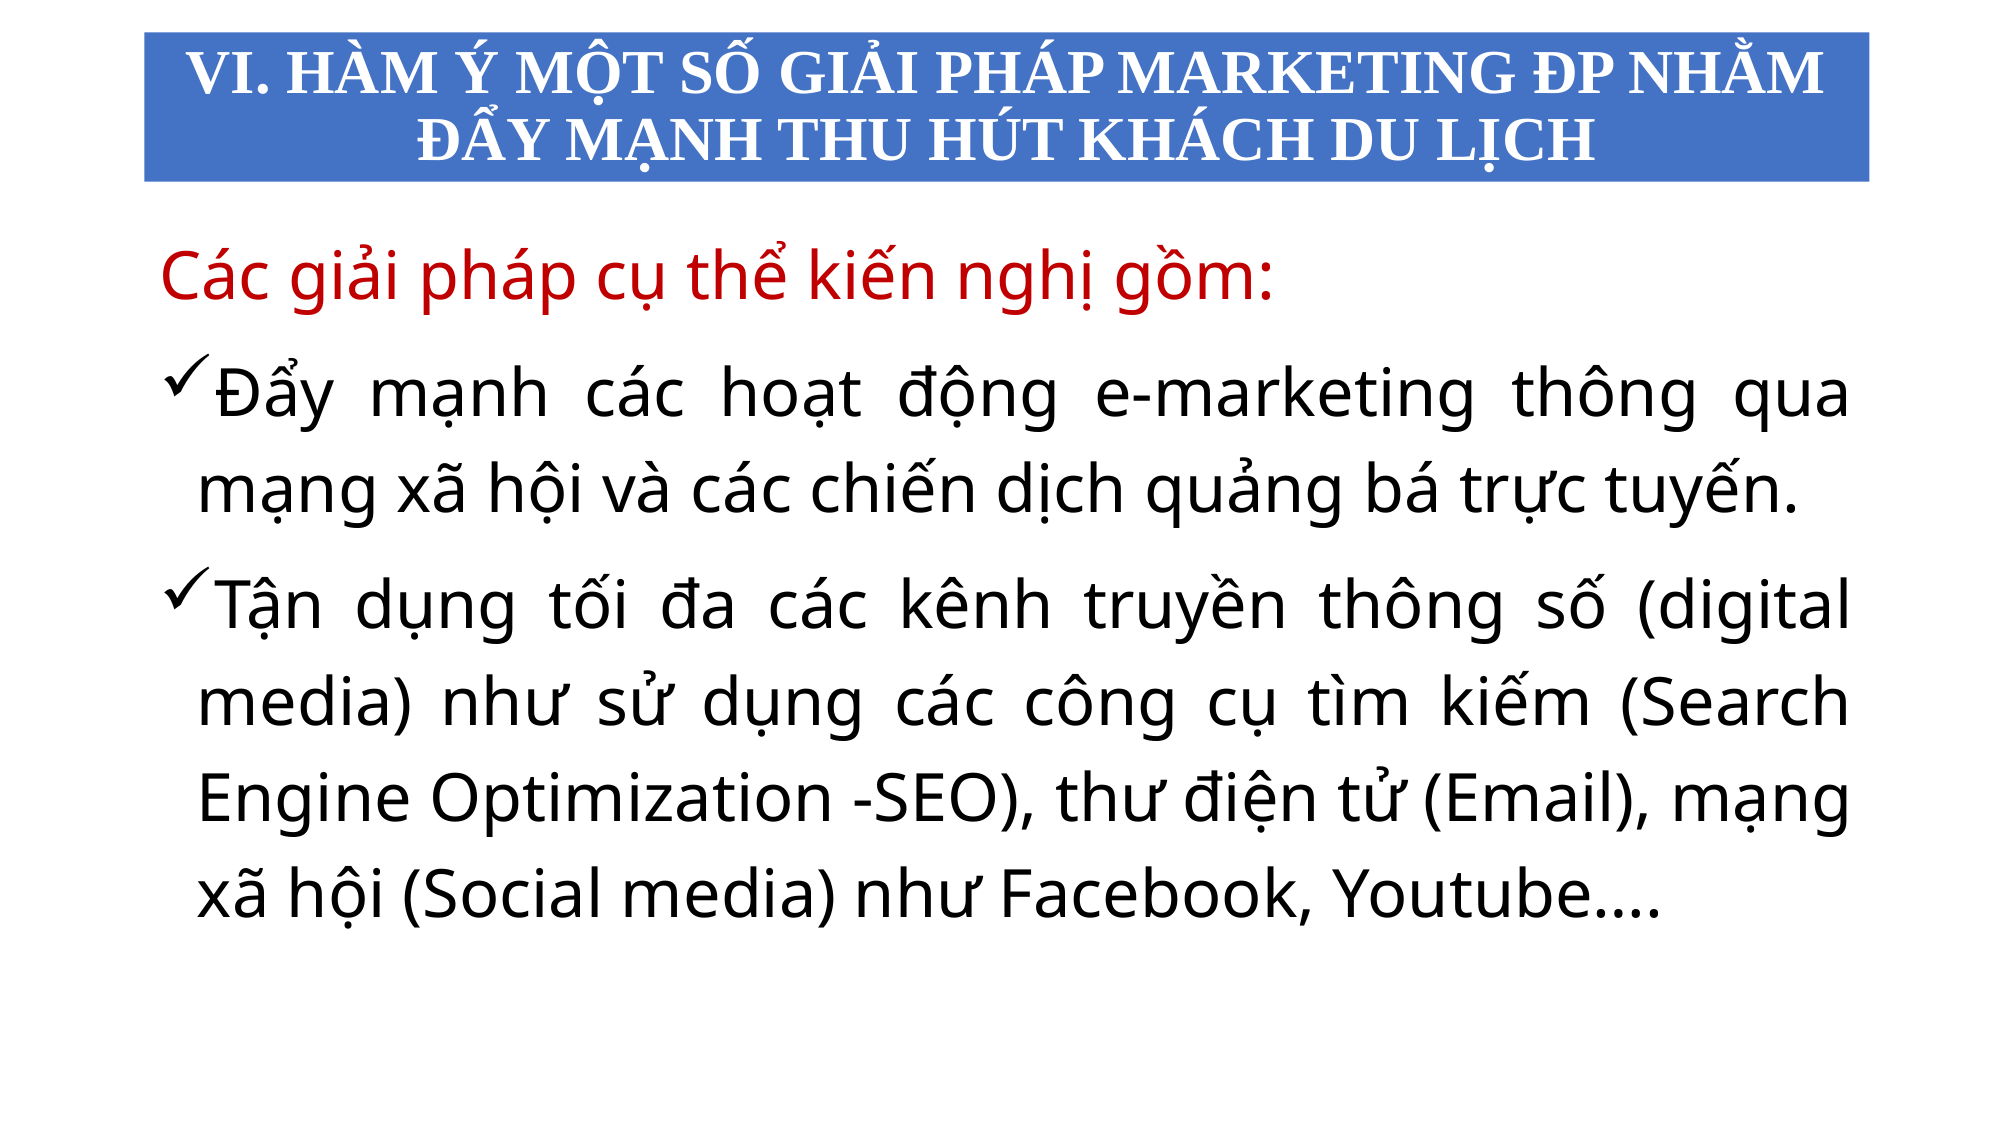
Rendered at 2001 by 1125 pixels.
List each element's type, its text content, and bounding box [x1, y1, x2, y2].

title VI. HÀM Ý MỘT SỐ GIẢI PHÁP MARKETING ĐP NHẰM ĐẨY MẠNH THU HÚT KHÁCH DU LỊCH [144, 32, 1870, 182]
list Các giải pháp cụ thể kiến nghị gồm: Đẩy mạnh các hoạt động e-marketing thông qua mạng xã hội và các chiến dịch quảng bá trực tuyến. Tận dụng tối đa các kênh truyền thông số (digital media) như sử dụng các công cụ tìm kiếm (Search Engine Optimization -SEO), thư điện tử (Email), mạng xã hội (Social media) như Facebook, Youtube…. [144, 208, 1870, 1064]
